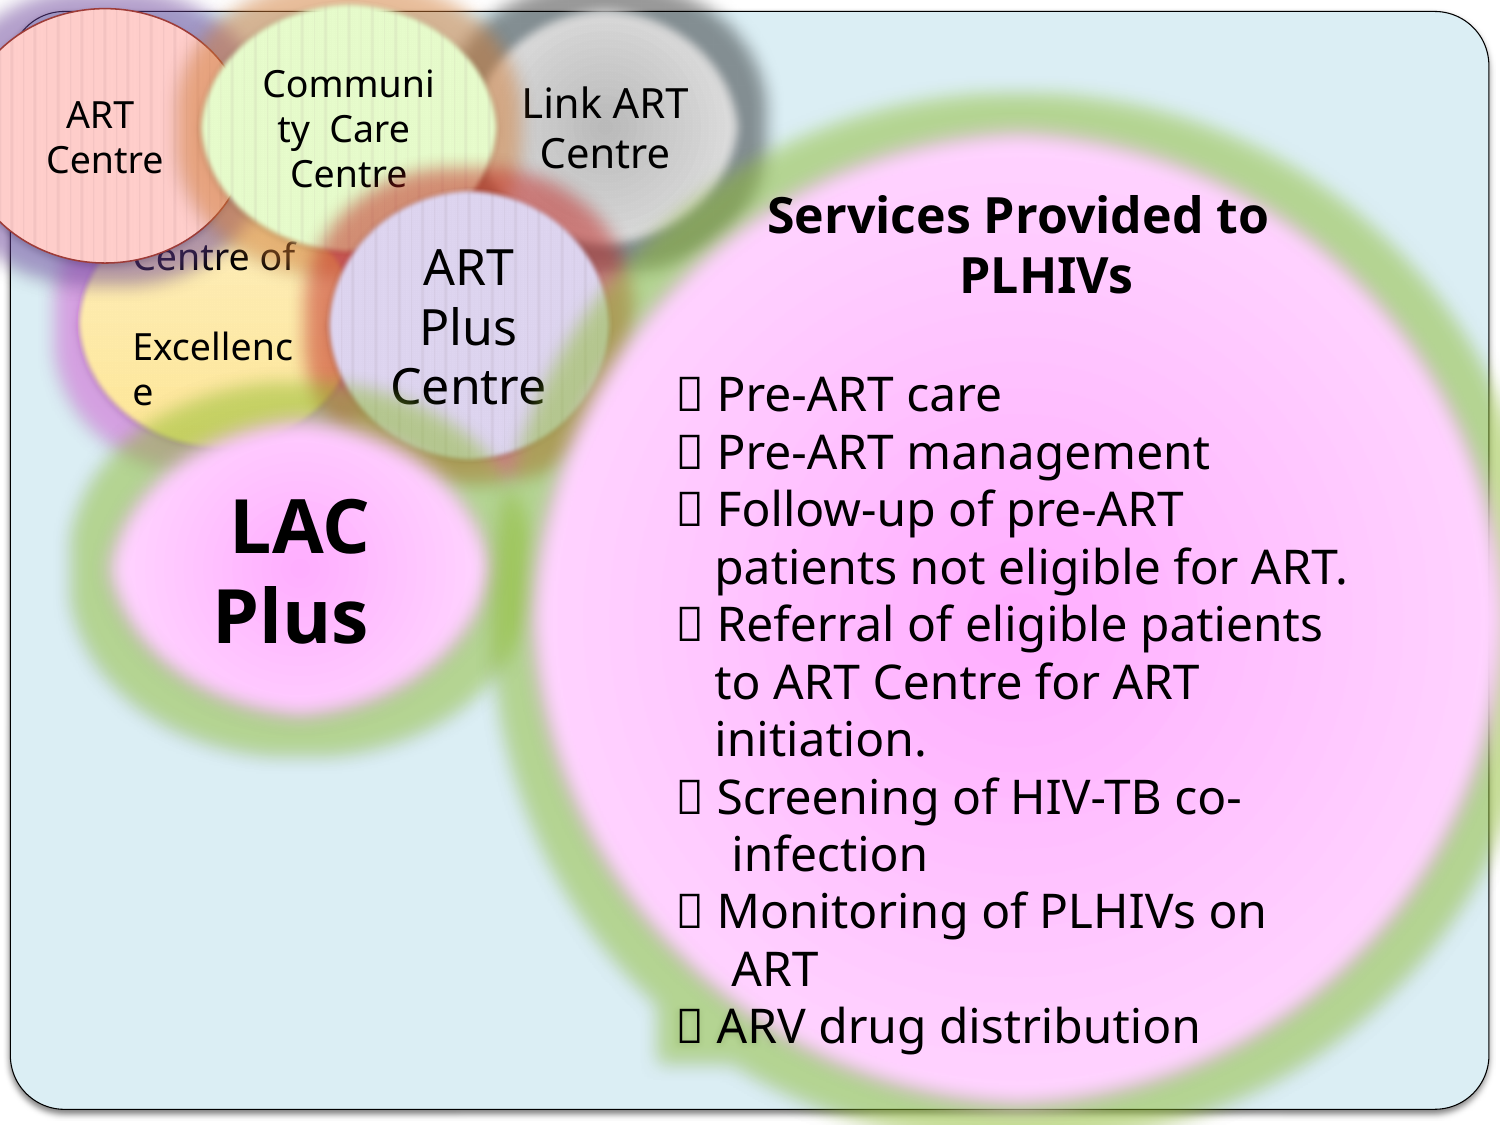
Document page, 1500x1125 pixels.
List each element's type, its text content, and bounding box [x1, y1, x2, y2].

text_box Services Provided to PLHIVs  Pre-ART care  Pre-ART management  Follow-up of pre-ART patients not eligible for ART.  Referral of eligible patients to ART Centre for ART initiation.  Screening of HIV-TB co-infection  Monitoring of PLHIVs on ART  ARV drug distribution [546, 146, 1492, 1093]
text_box ART Plus Centre [333, 195, 596, 451]
text_box Link ART Centre [519, 18, 731, 234]
text_box Centre of Excellence [83, 263, 293, 417]
text_box Community Care Centre [205, 8, 493, 240]
text_box LAC Plus [124, 435, 477, 703]
text_box ART Centre [0, 7, 200, 264]
